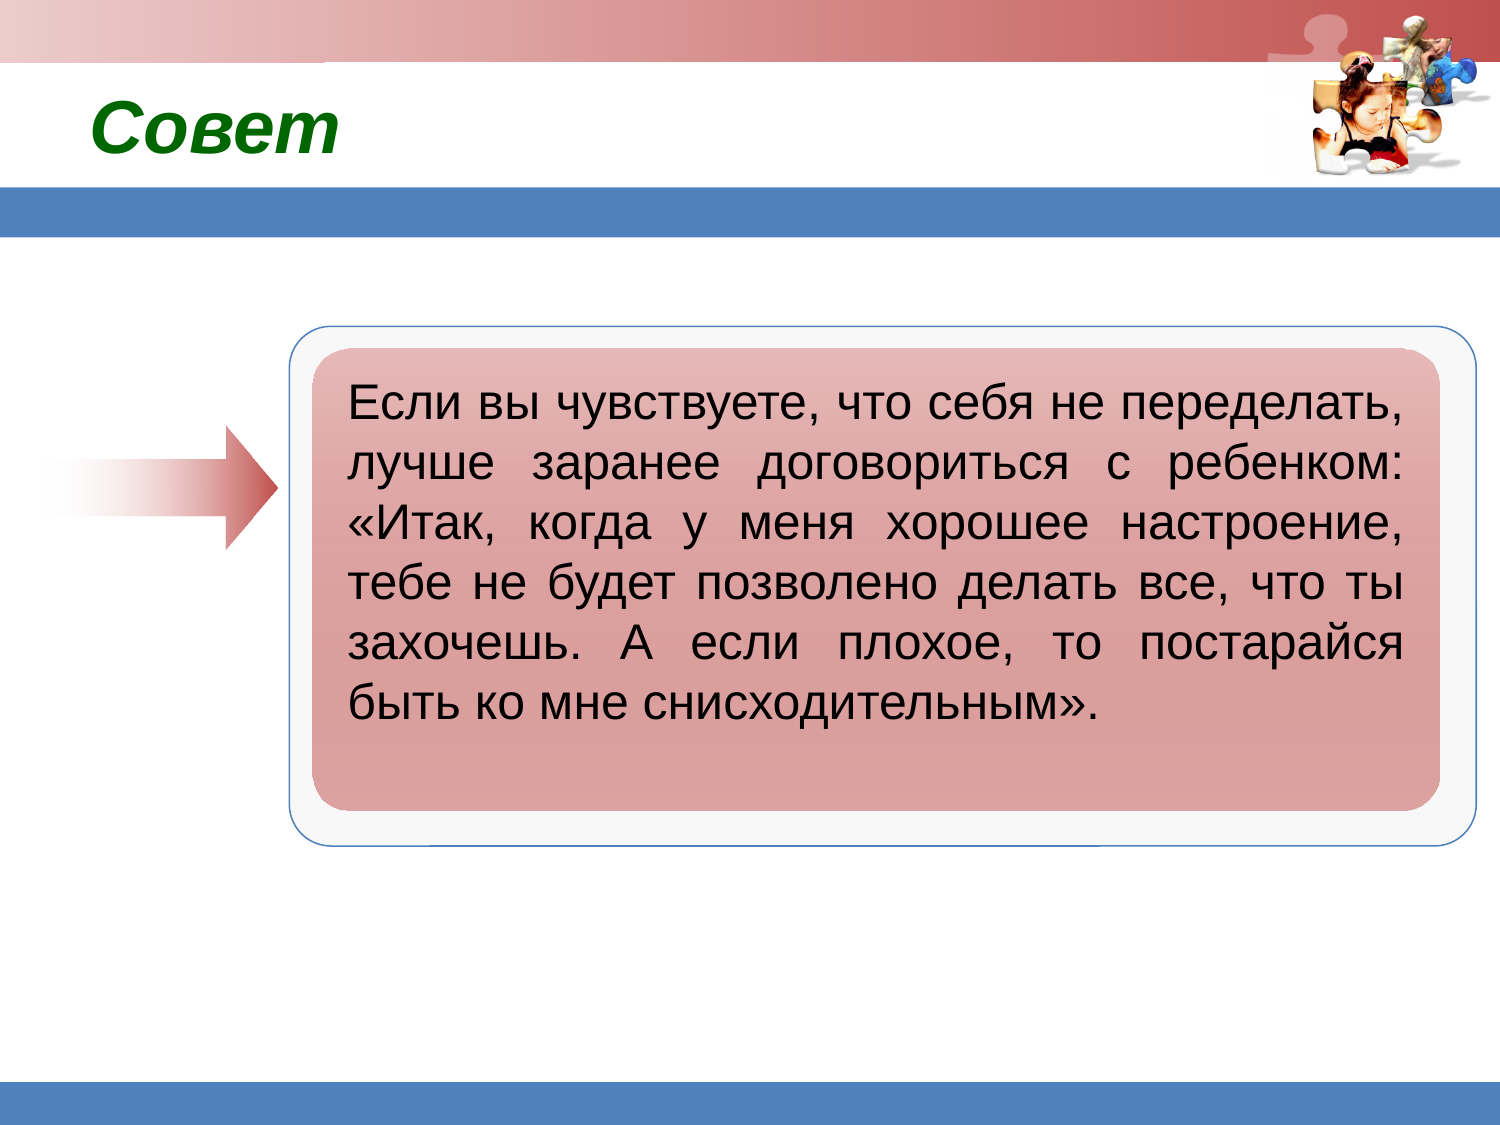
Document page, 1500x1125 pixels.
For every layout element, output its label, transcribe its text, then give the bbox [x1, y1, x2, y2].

text_box [40, 425, 278, 550]
text_box [312, 348, 1440, 811]
text_box Совет [75, 62, 1425, 185]
text_box [289, 326, 1477, 847]
text_box [0, 1082, 1500, 1125]
picture [1265, 12, 1493, 185]
text_box Если вы чувствуете, что себя не переделать, лучше заранее договориться с ребенком: «Итак, когда у меня хорошее настроение, тебе не будет позволено делать все, что ты захочешь. А если плохое, то постарайся быть ко мне снисходительным». [332, 361, 1420, 737]
